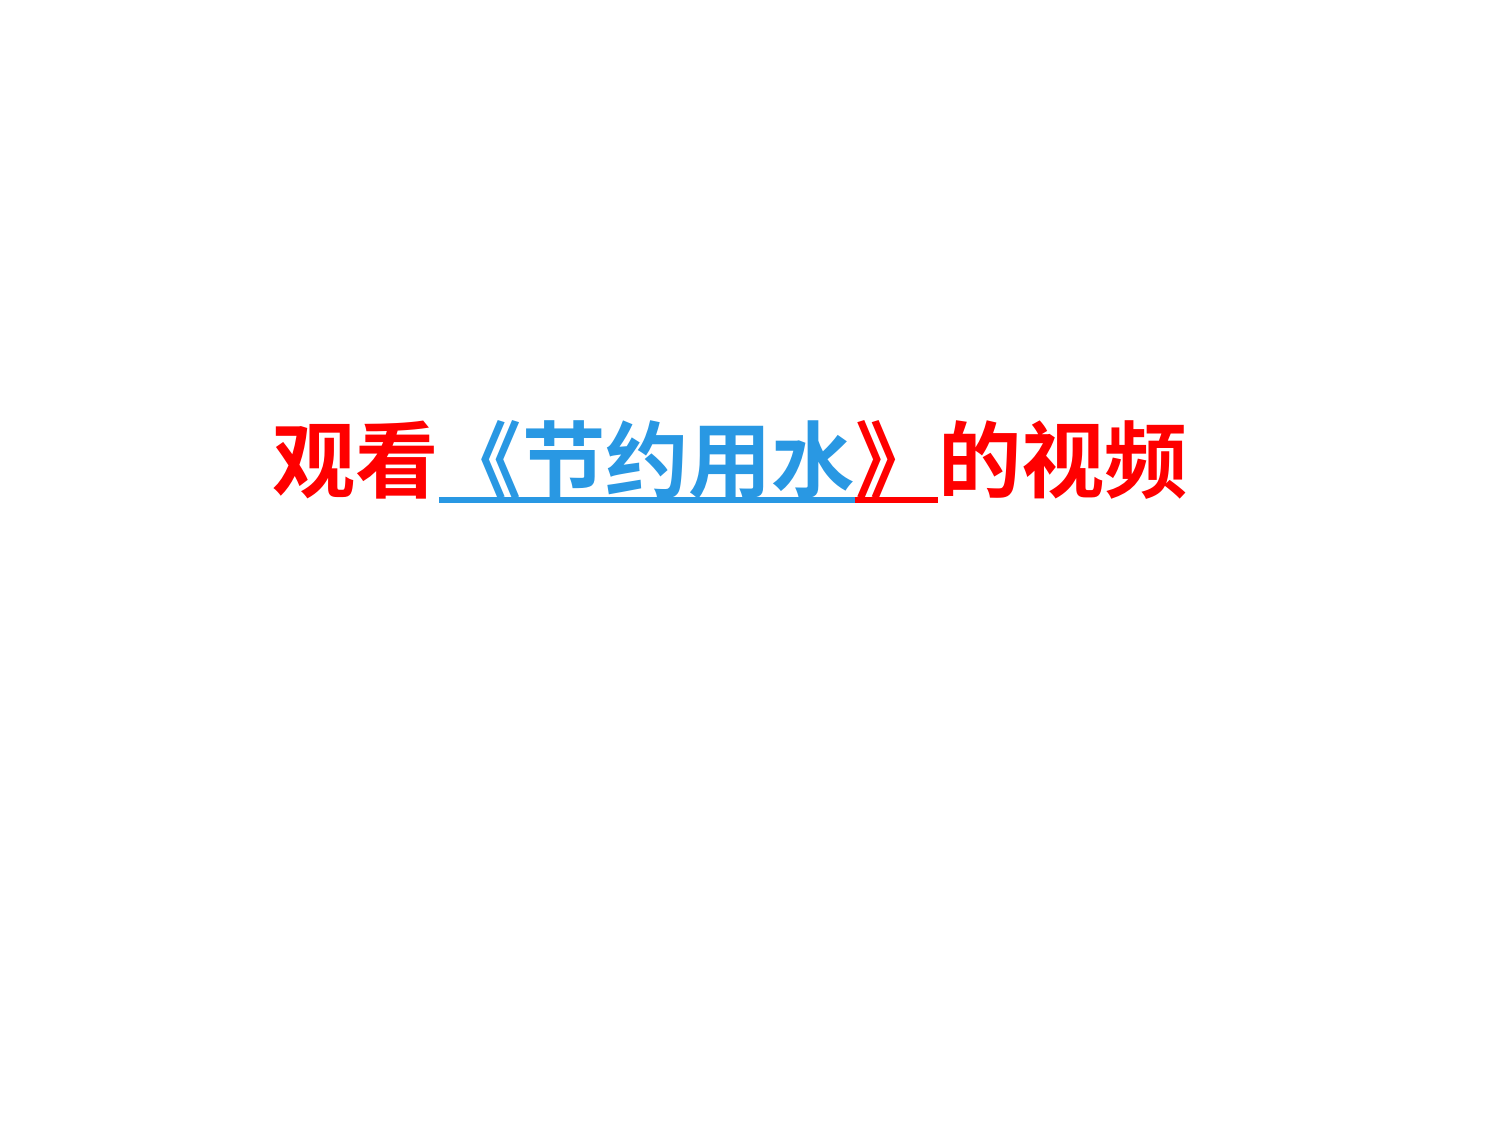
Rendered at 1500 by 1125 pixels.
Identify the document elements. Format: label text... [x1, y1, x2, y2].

text_box 观看《节约用水》的视频 [257, 398, 1278, 538]
